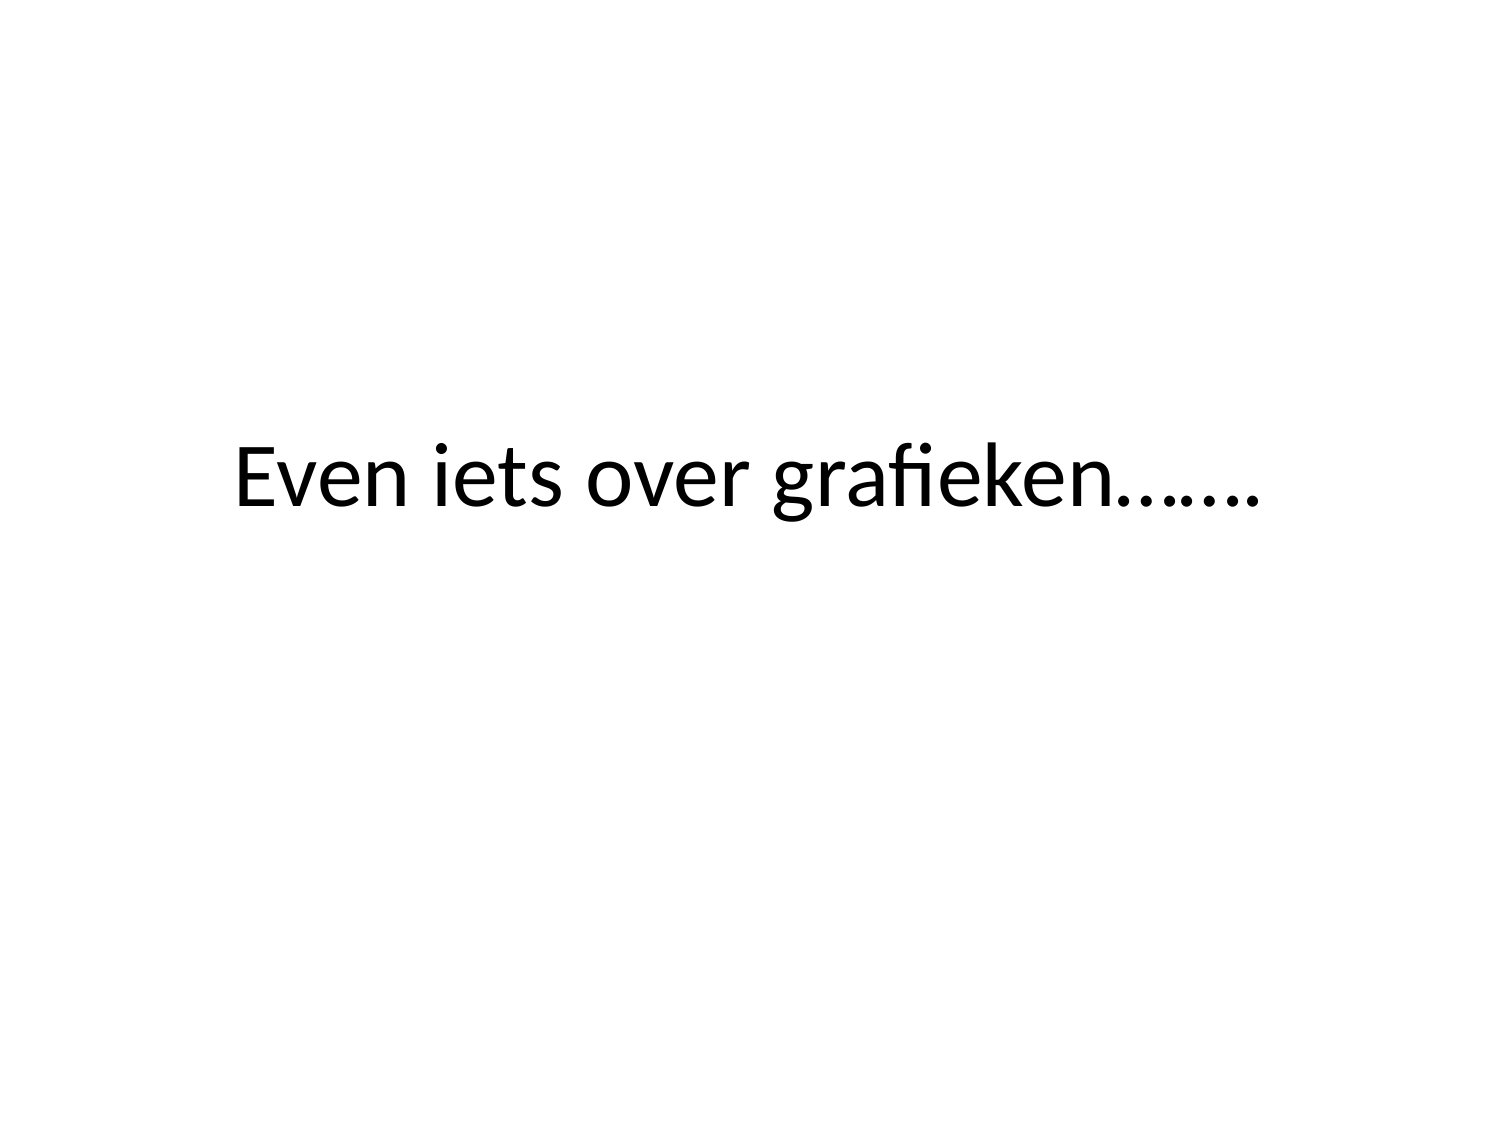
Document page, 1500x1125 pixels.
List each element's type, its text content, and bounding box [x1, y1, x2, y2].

title Even iets over grafieken……. [112, 349, 1388, 591]
